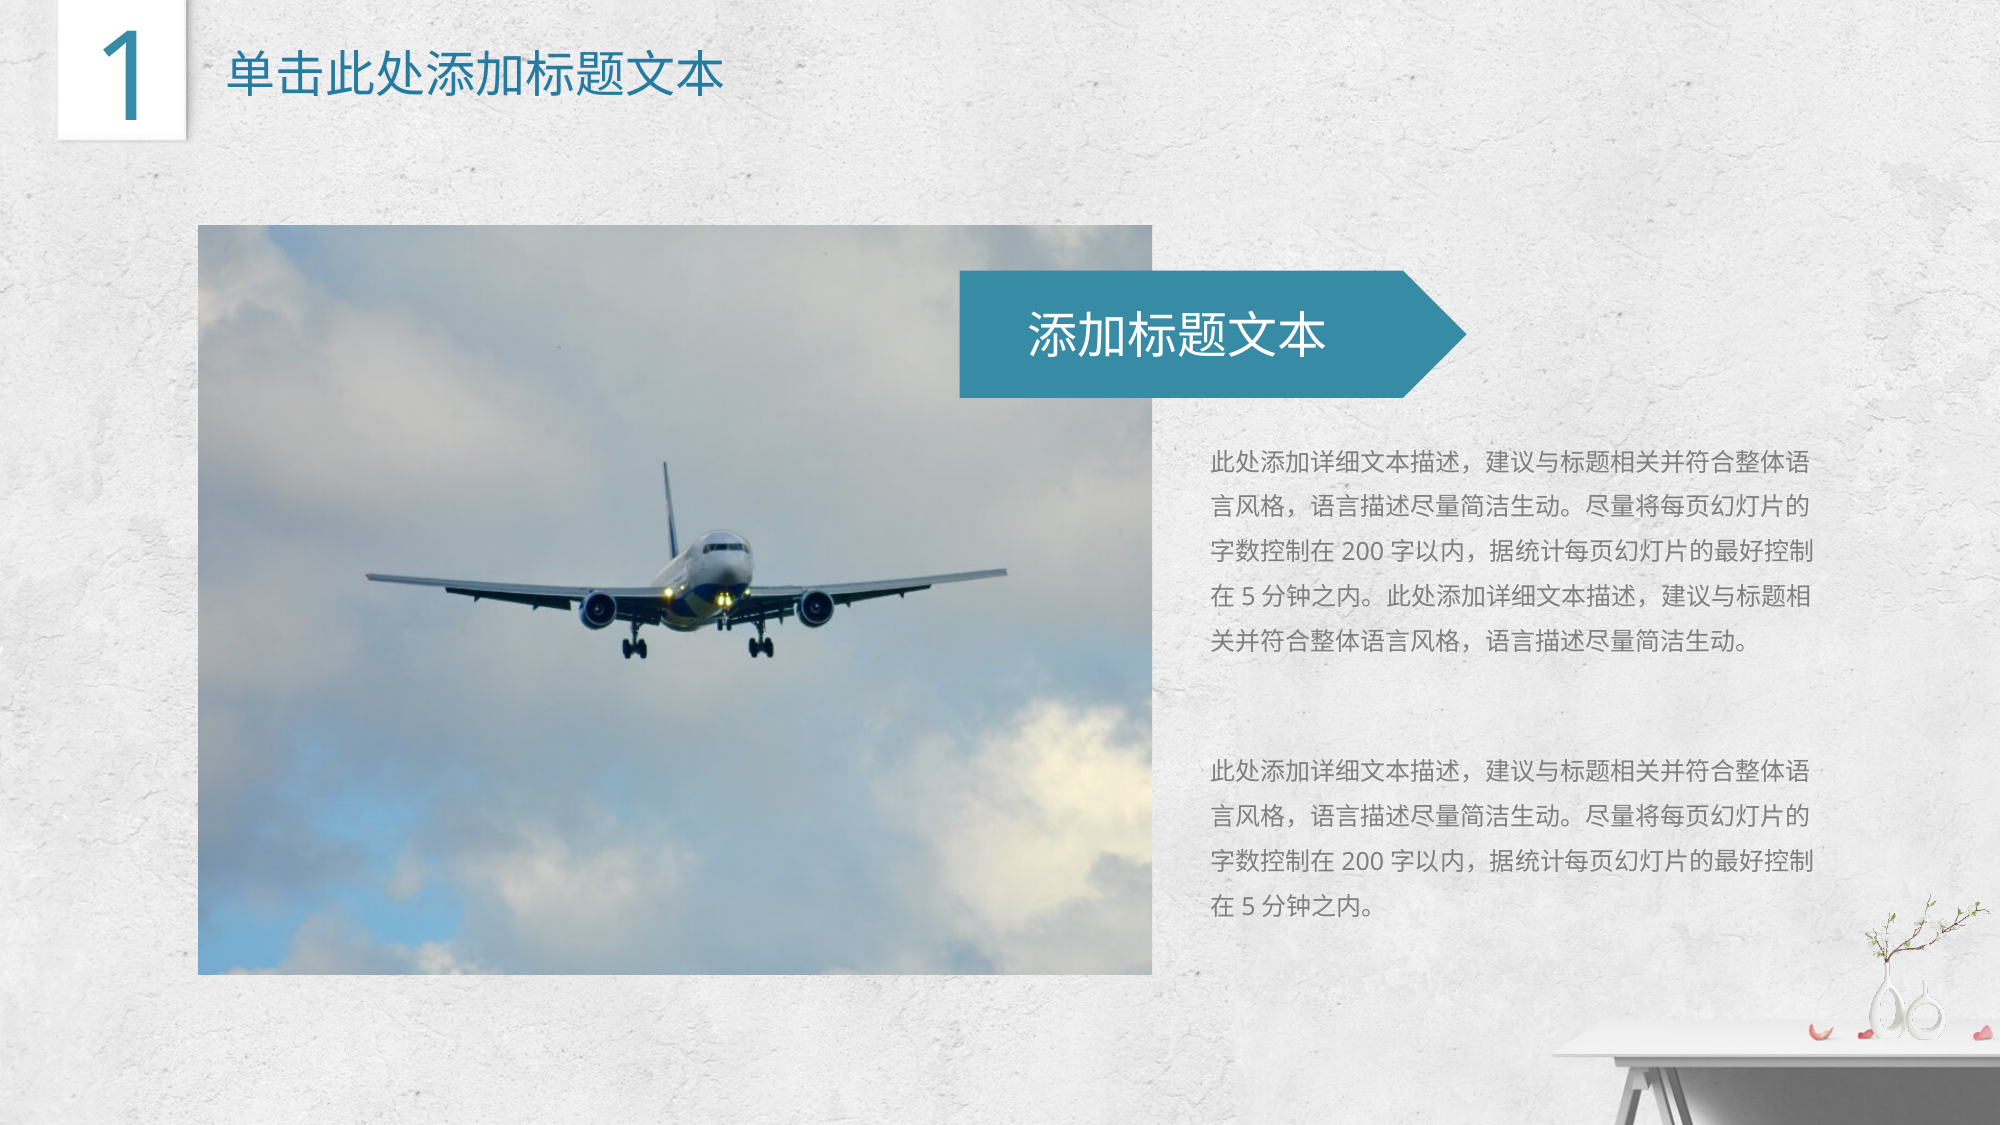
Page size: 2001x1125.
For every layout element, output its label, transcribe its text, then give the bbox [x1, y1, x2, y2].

text_box 此处添加详细文本描述，建议与标题相关并符合整体语言风格，语言描述尽量简洁生动。尽量将每页幻灯片的字数控制在200字以内，据统计每页幻灯片的最好控制在5分钟之内。 [1195, 733, 1840, 928]
text_box 单击此处添加标题文本 [210, 35, 924, 110]
text_box [1153, 269, 1469, 399]
text_box 添加标题文本 [1153, 296, 1343, 372]
text_box 1 [77, 0, 179, 153]
text_box 此处添加详细文本描述，建议与标题相关并符合整体语言风格，语言描述尽量简洁生动。尽量将每页幻灯片的字数控制在200字以内，据统计每页幻灯片的最好控制在5分钟之内。此处添加详细文本描述，建议与标题相关并符合整体语言风格，语言描述尽量简洁生动。 [1195, 423, 1840, 663]
picture [0, 0, 2000, 1125]
